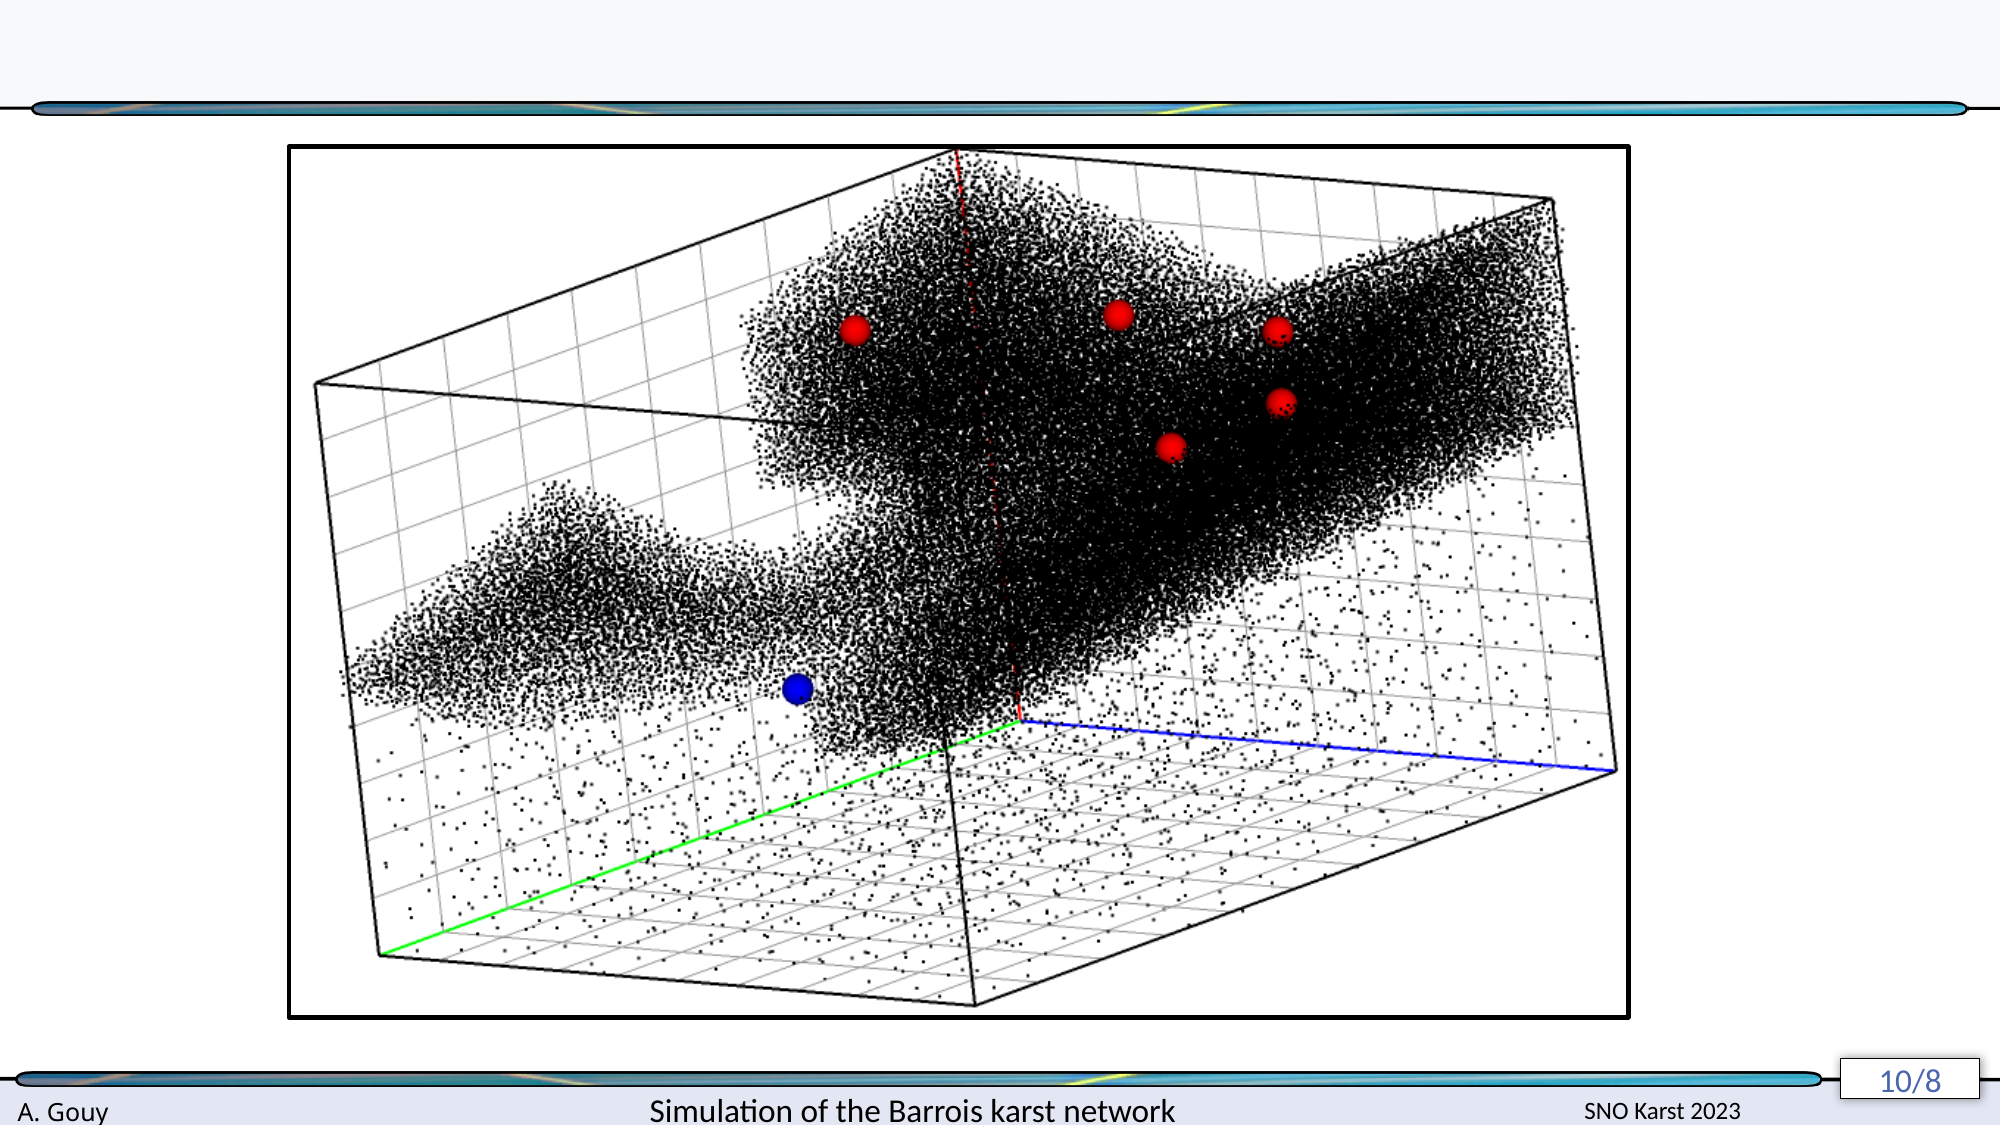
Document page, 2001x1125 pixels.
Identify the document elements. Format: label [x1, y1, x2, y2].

picture [290, 148, 1627, 1016]
picture [31, 101, 1969, 116]
picture [15, 1071, 1822, 1087]
